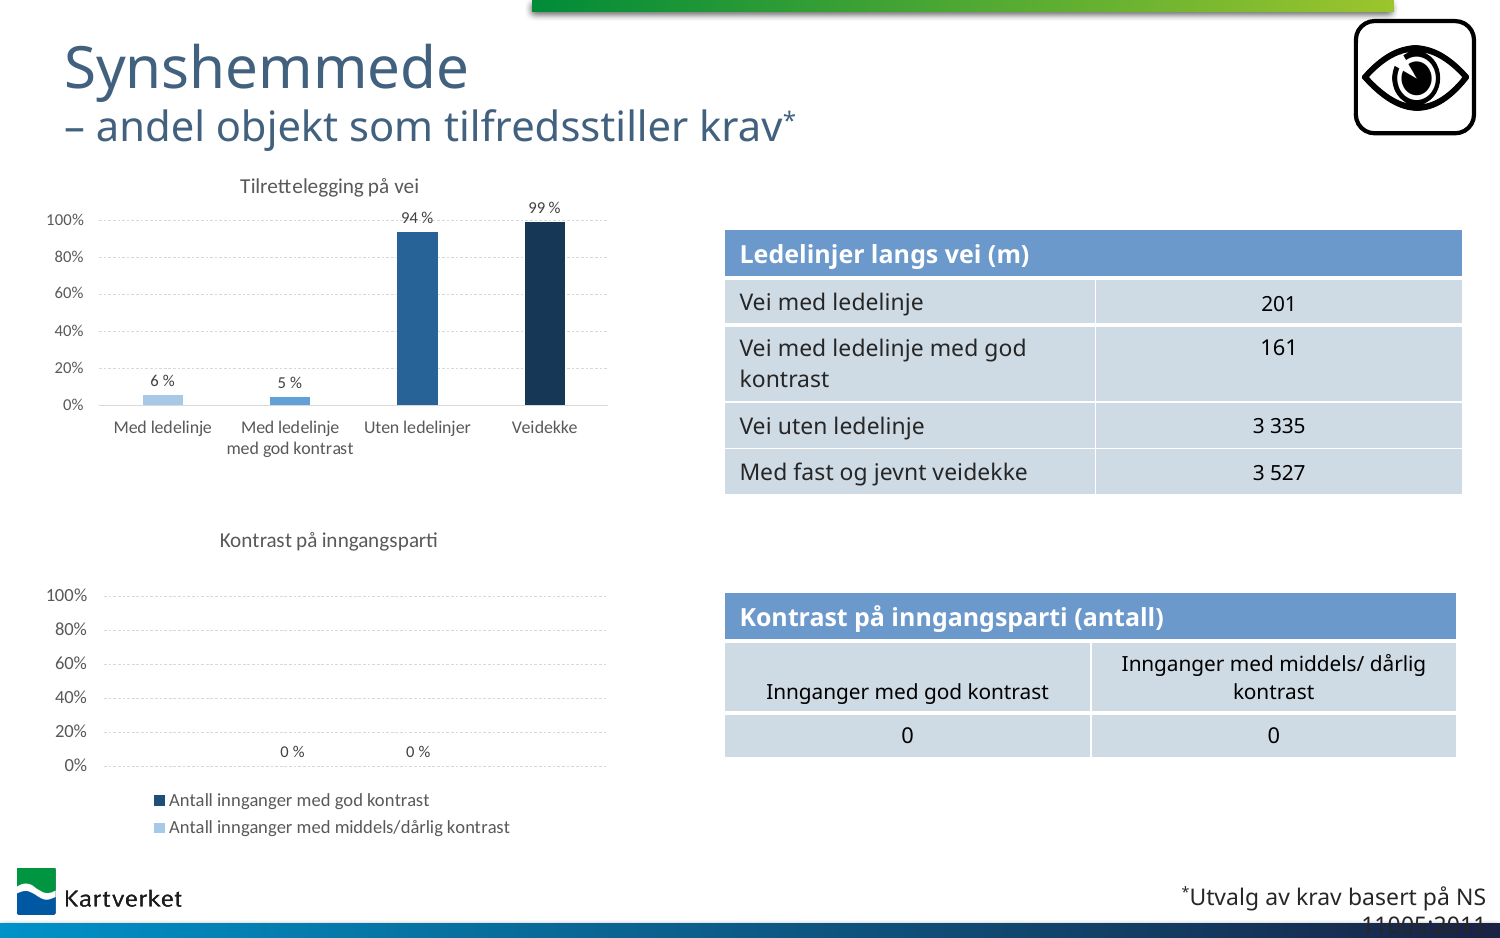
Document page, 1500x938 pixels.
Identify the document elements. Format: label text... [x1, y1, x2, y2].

table_header Ledelinjer langs vei (m) [725, 230, 1462, 276]
table_cell 0 [725, 715, 1090, 757]
table_cell 201 [1096, 280, 1462, 323]
table_cell 3 527 [1096, 449, 1462, 494]
picture [41, 166, 618, 492]
table_cell Innganger med god kontrast [725, 643, 1090, 711]
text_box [1355, 20, 1475, 134]
table_cell Med fast og jevnt veidekke [725, 449, 1095, 494]
table_cell 3 335 [1096, 403, 1462, 448]
table_cell 161 [1096, 327, 1462, 401]
table_cell Vei med ledelinje [725, 280, 1095, 323]
table_cell 0 [1092, 715, 1456, 757]
picture [41, 520, 617, 846]
table_cell Innganger med middels/ dårlig kontrast [1092, 643, 1456, 711]
table_cell Vei med ledelinje med god kontrast [725, 327, 1095, 401]
text_box Synshemmede – andel objekt som tilfredsstiller krav* [49, 24, 1431, 158]
text_box *Utvalg av krav basert på NS 11005:2011 [1068, 873, 1500, 938]
table_cell Vei uten ledelinje [725, 403, 1095, 448]
table_header Kontrast på inngangsparti (antall) [725, 593, 1456, 639]
